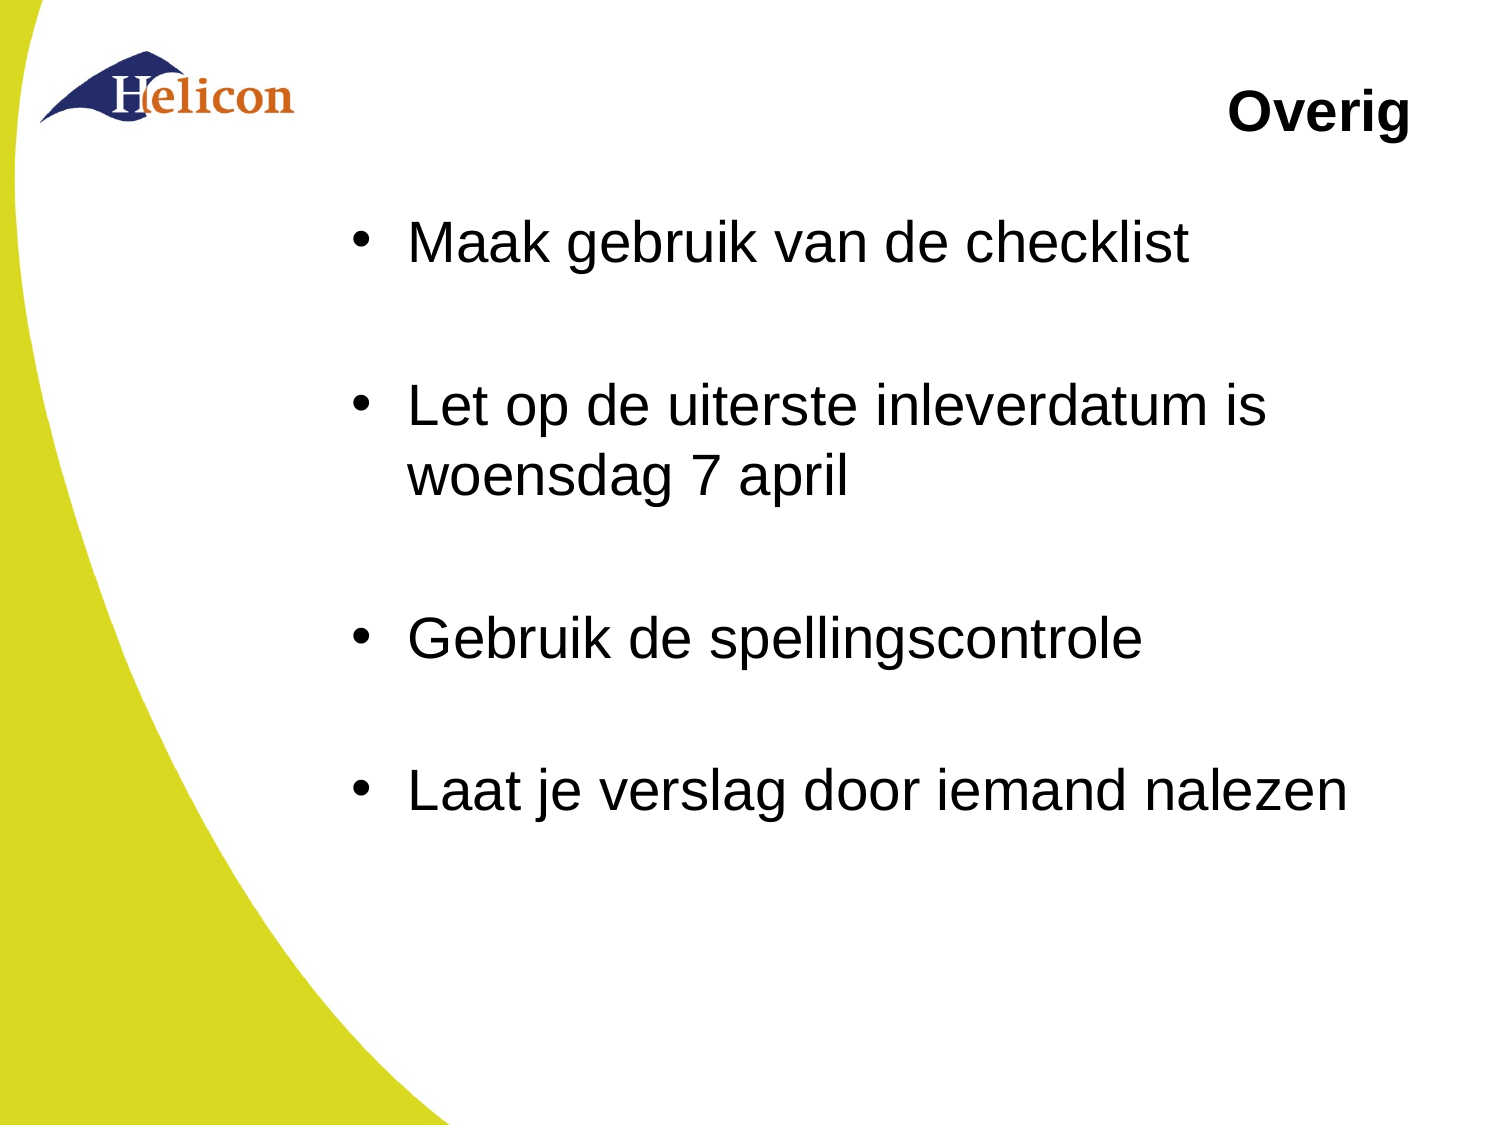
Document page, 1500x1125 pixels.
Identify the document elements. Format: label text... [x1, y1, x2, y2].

list Maak gebruik van de checklist Let op de uiterste inleverdatum is woensdag 7 april Gebruik de spellingscontrole Laat je verslag door iemand nalezen [336, 196, 1425, 1005]
title Overig [337, 54, 1428, 161]
picture [0, 0, 1500, 1125]
